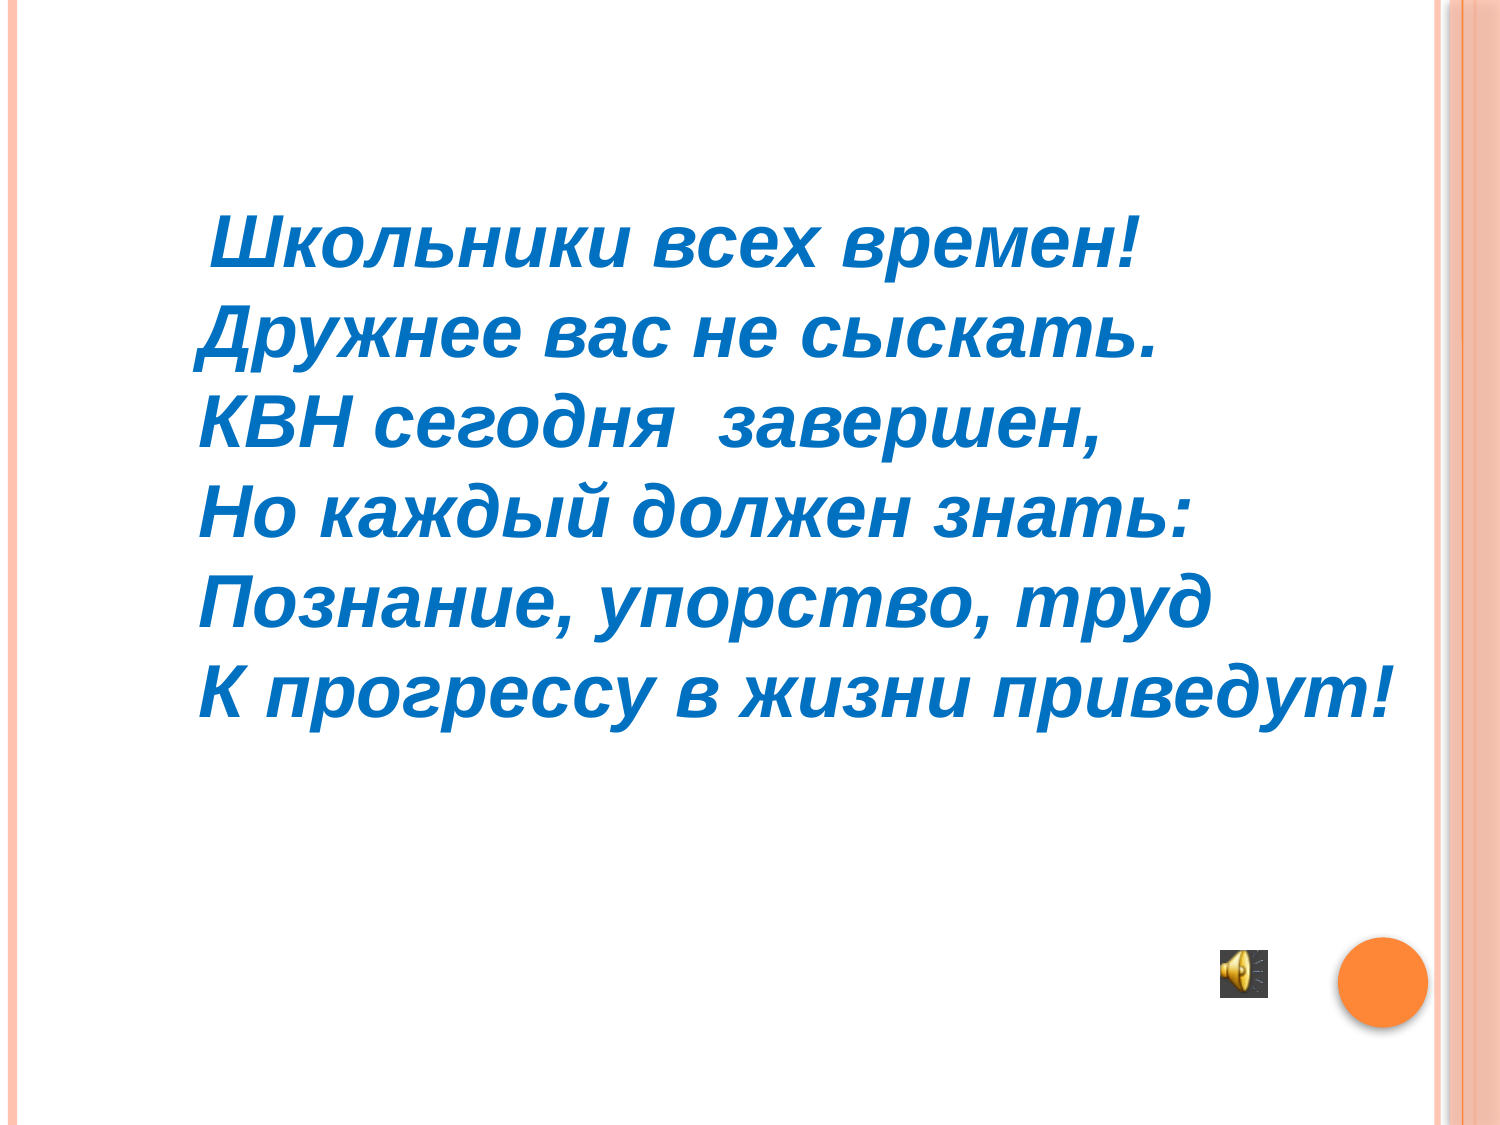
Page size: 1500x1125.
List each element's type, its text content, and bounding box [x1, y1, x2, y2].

picture [1218, 948, 1270, 1000]
text_box Школьники всех времен! Дружнее вас не сыскать. КВН сегодня завершен, Но каждый должен знать: Познание, упорство, труд К прогрессу в жизни приведут! [184, 184, 1412, 740]
